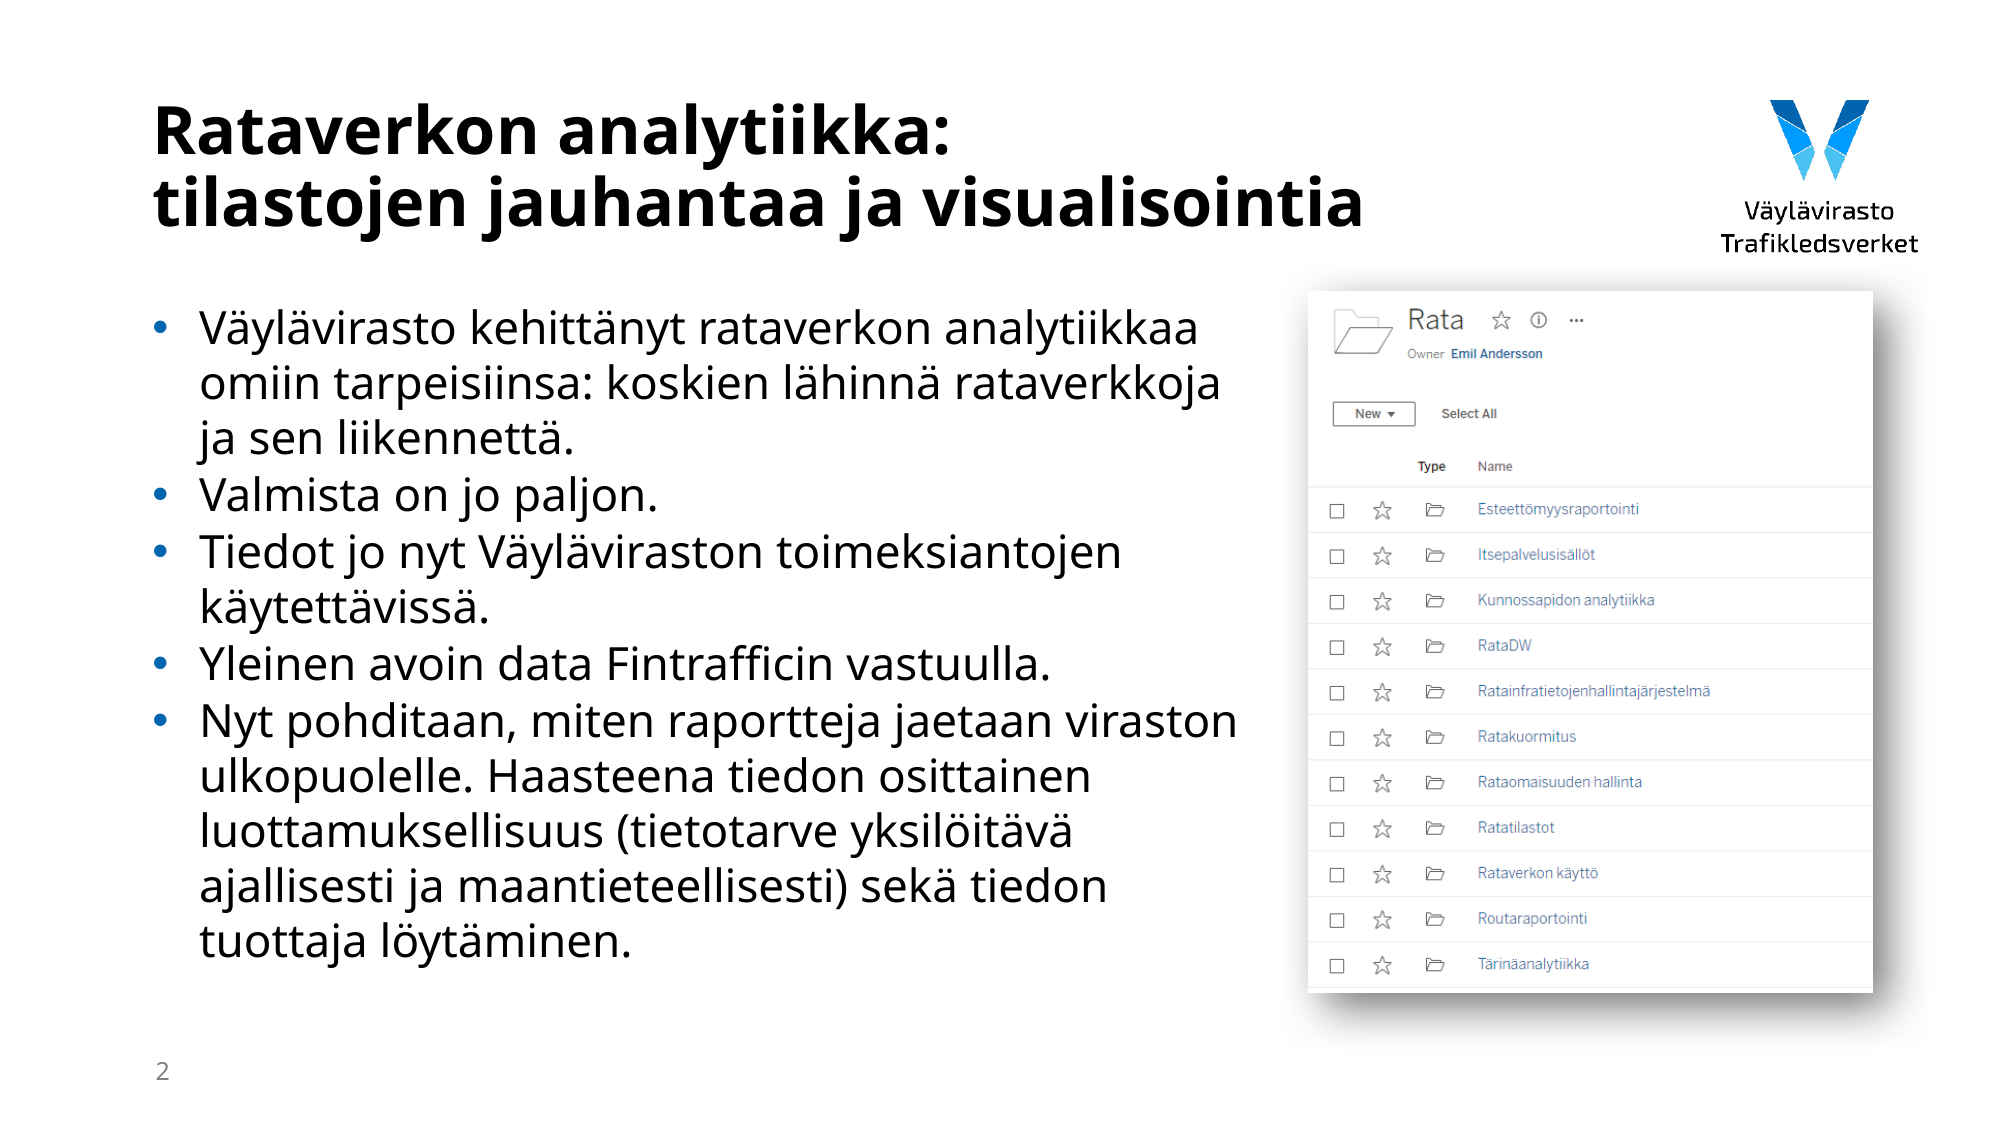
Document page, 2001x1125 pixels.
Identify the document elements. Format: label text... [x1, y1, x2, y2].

slide_number 2 [140, 1042, 233, 1103]
title Rataverkon analytiikka: tilastojen jauhantaa ja visualisointia [137, 59, 1555, 278]
picture [1307, 62, 1958, 993]
list Väylävirasto kehittänyt rataverkon analytiikkaa omiin tarpeisiinsa: koskien lähinnä rataverkkoja ja sen liikennettä. Valmista on jo paljon. Tiedot jo nyt Väyläviraston toimeksiantojen käytettävissä. Yleinen avoin data Fintrafficin vastuulla. Nyt pohditaan, miten raportteja jaetaan viraston ulkopuolelle. Haasteena tiedon osittainen luottamuksellisuus (tietotarve yksilöitävä ajallisesti ja maantieteellisesti) sekä tiedon tuottaja löytäminen. [137, 291, 1255, 976]
